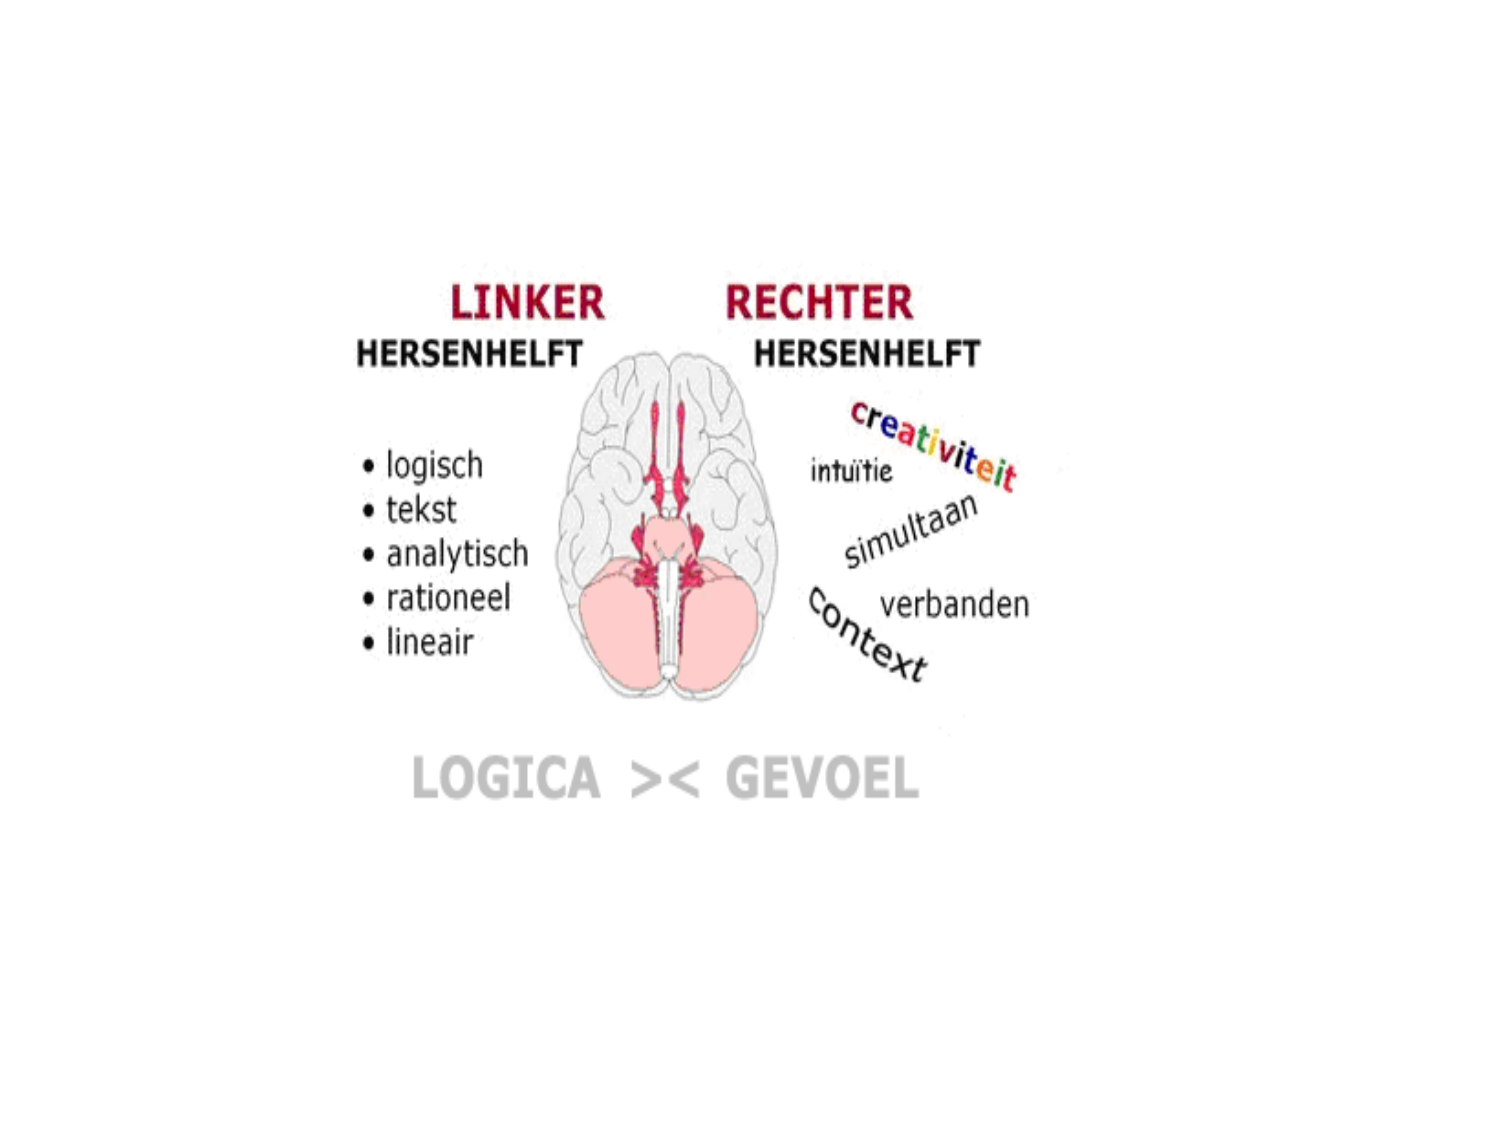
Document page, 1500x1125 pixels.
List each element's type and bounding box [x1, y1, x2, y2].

list [301, 231, 1086, 867]
